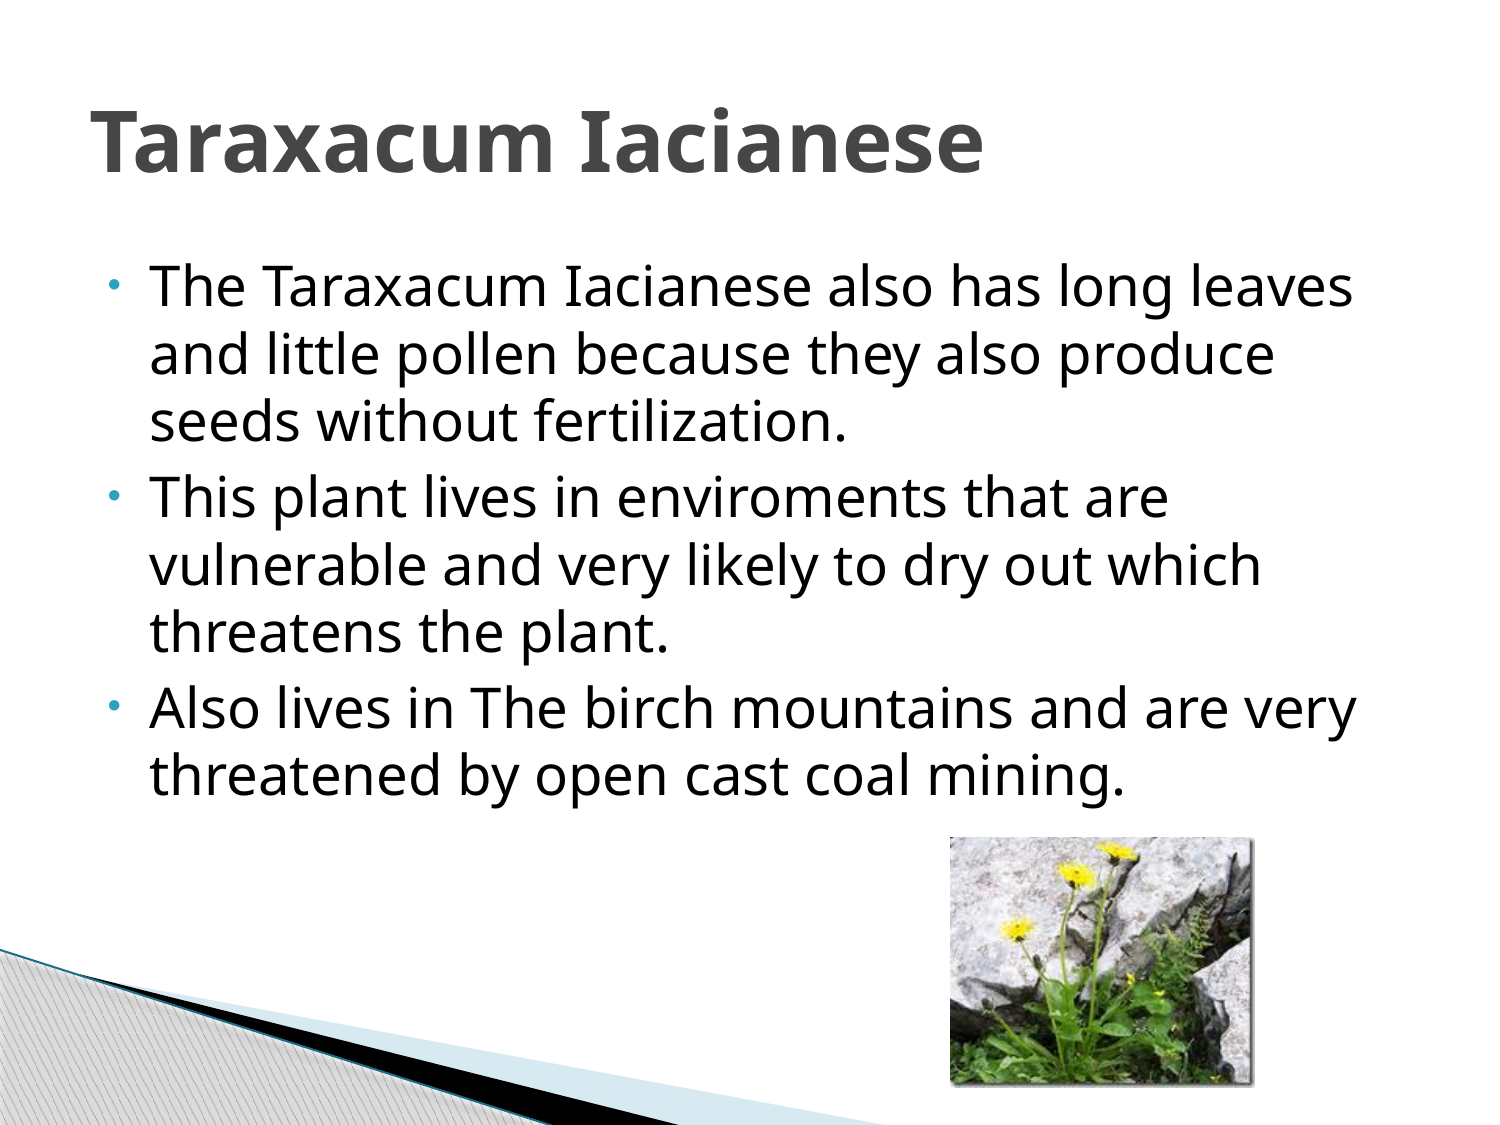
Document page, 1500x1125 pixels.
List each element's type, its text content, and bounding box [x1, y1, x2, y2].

list The Taraxacum Iacianese also has long leaves and little pollen because they also produce seeds without fertilization. This plant lives in enviroments that are vulnerable and very likely to dry out which threatens the plant. Also lives in The birch mountains and are very threatened by open cast coal mining. [75, 243, 1425, 986]
title Taraxacum Iacianese [75, 45, 1425, 233]
picture [949, 837, 1255, 1088]
